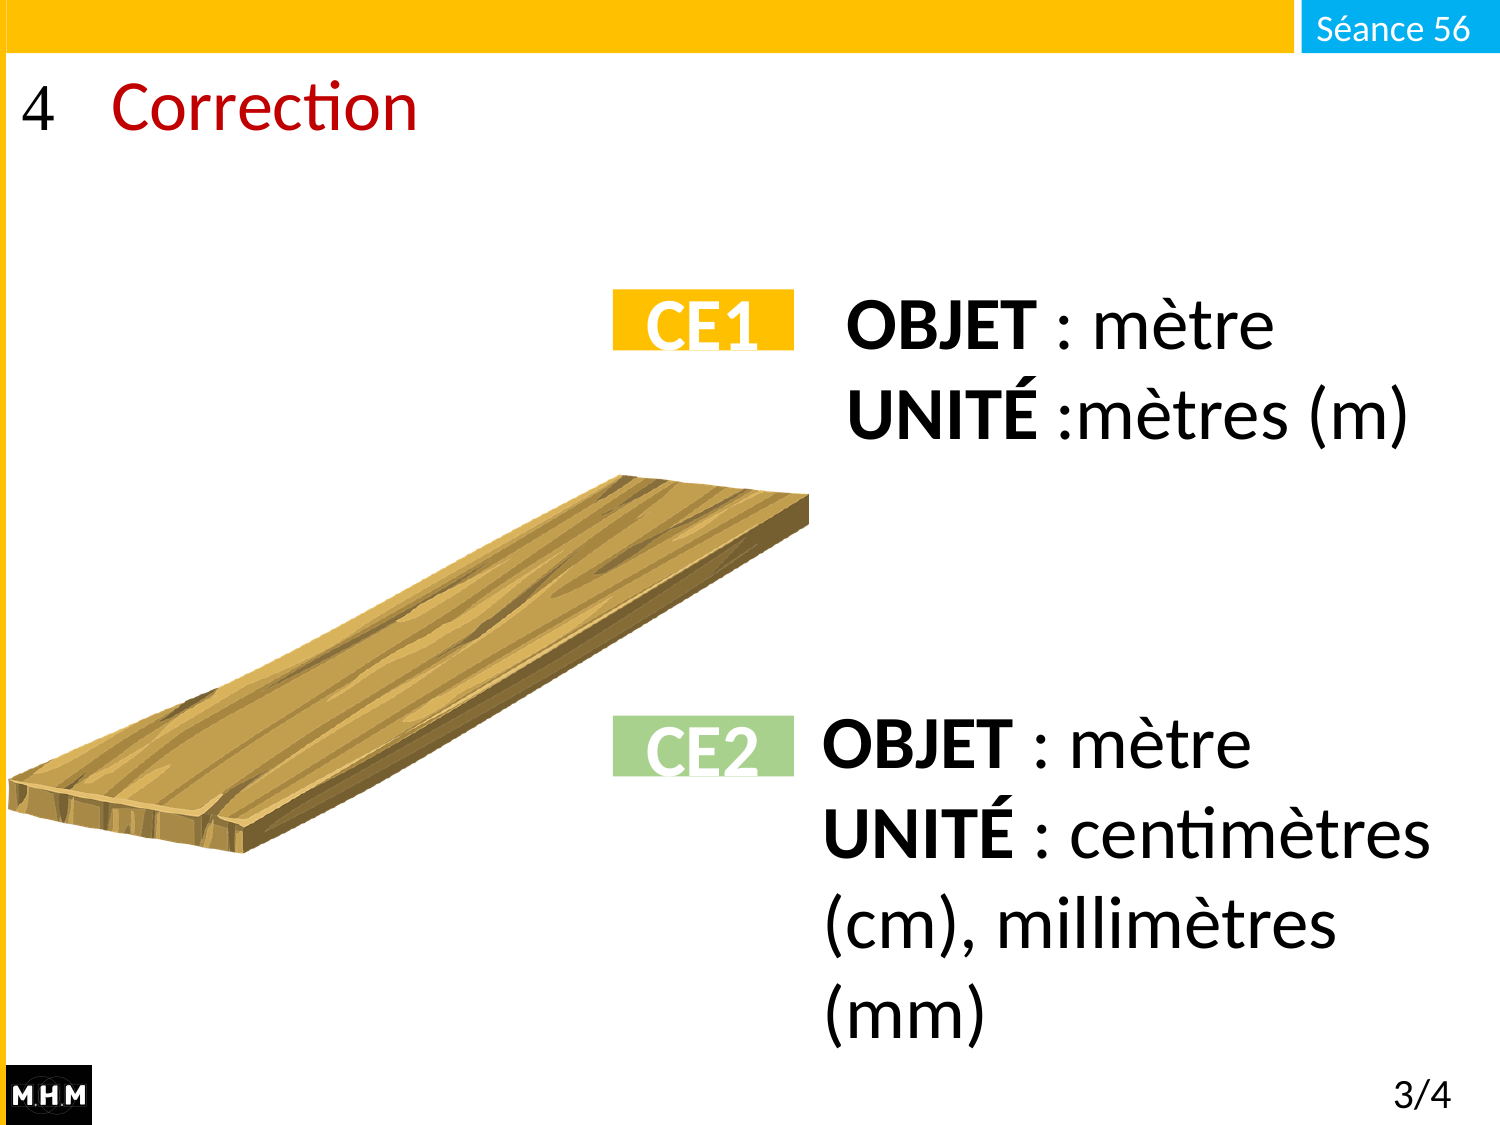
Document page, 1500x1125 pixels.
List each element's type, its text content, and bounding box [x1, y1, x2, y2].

text_box OBJET : mètre UNITÉ :mètres (m) [831, 267, 1500, 462]
list 3/4 [1344, 1064, 1500, 1125]
title Correction [96, 60, 1391, 154]
text_box CE1 [612, 288, 795, 351]
picture [8, 464, 809, 864]
text_box OBJET : mètre UNITÉ : centimètres (cm), millimètres (mm) [808, 685, 1500, 1061]
picture [6, 1065, 92, 1125]
